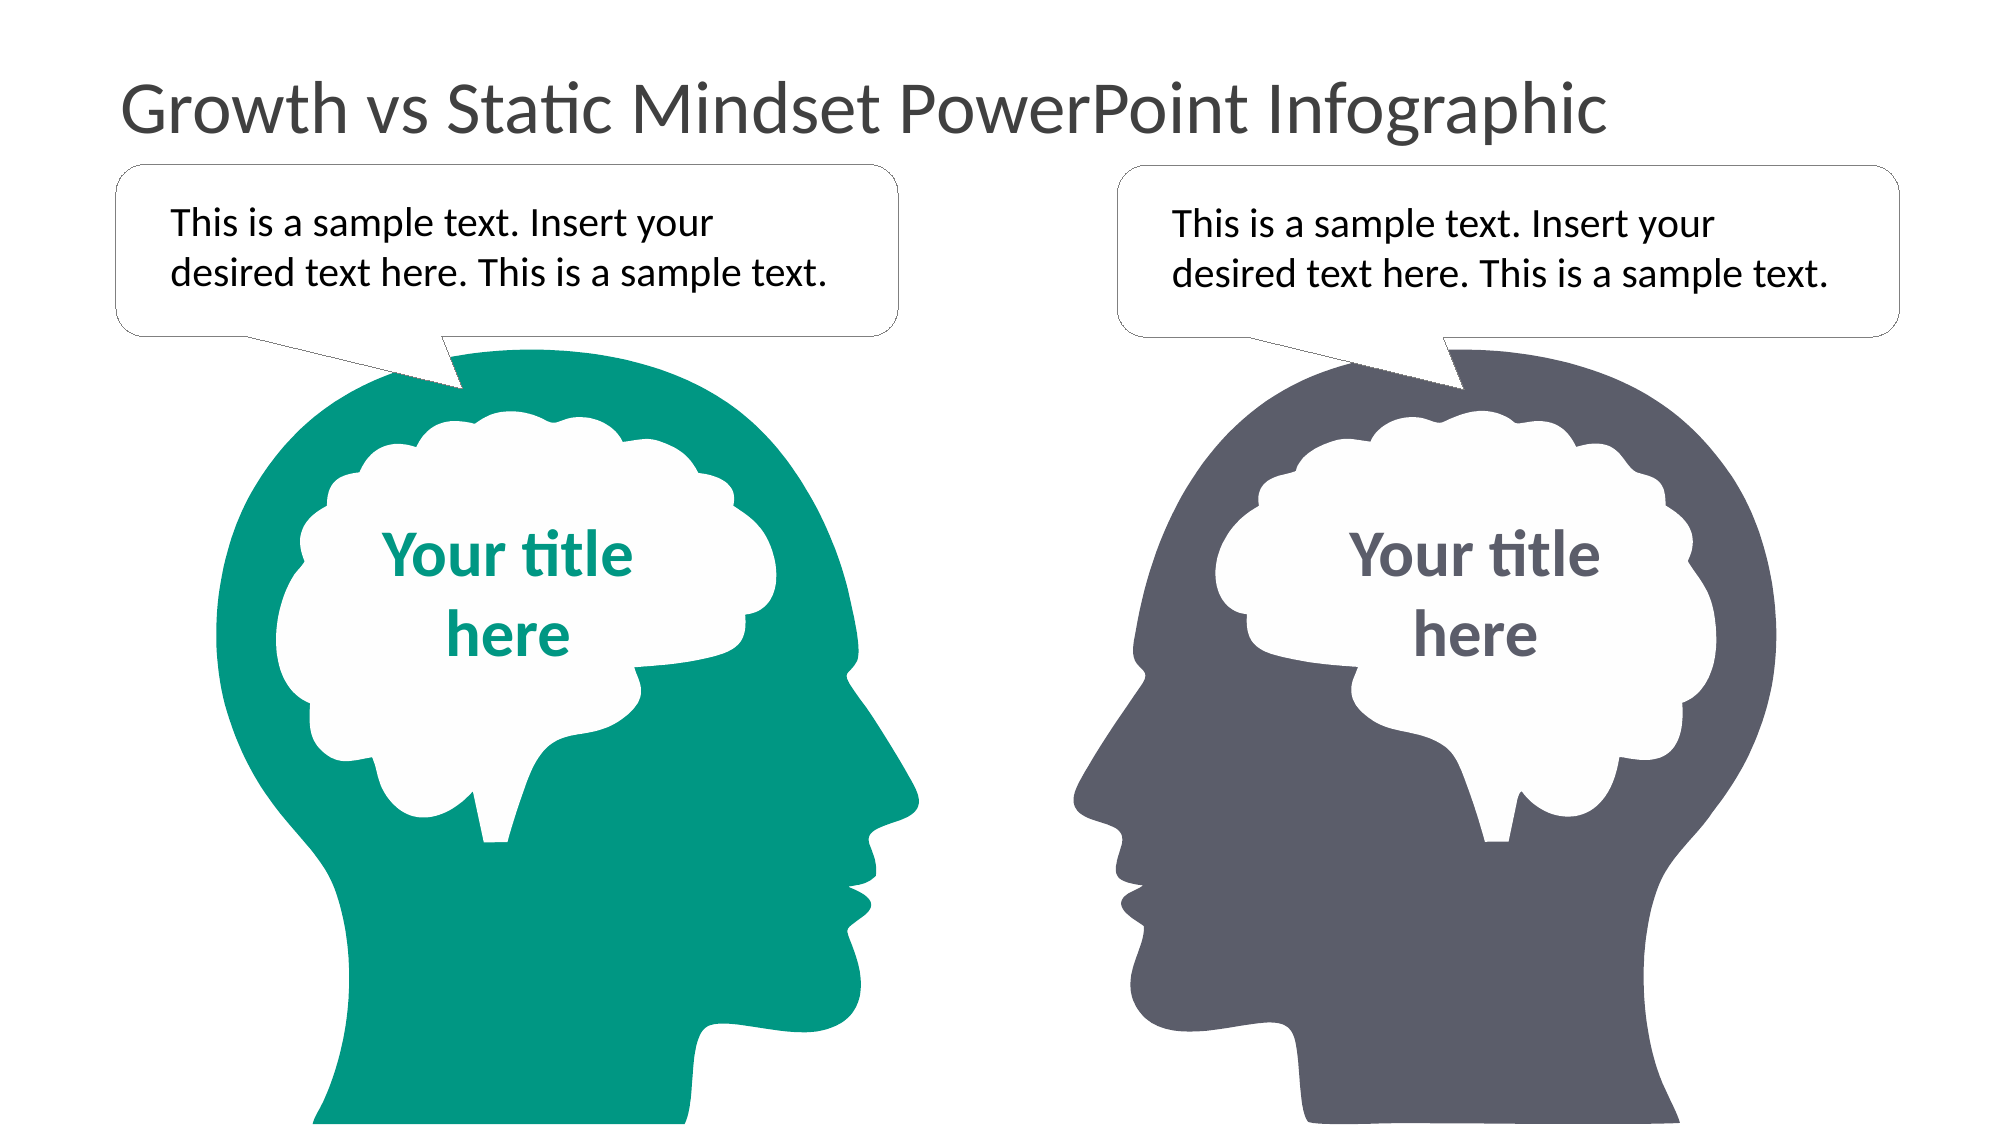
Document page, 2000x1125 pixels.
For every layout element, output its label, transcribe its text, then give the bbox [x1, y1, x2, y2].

text_box [1117, 165, 1900, 390]
text_box [276, 563, 641, 843]
text_box [216, 349, 919, 1125]
text_box This is a sample text. Insert your desired text here. This is a sample text. [1157, 188, 1860, 304]
text_box [1215, 410, 1666, 654]
text_box Your title here [1271, 502, 1680, 677]
text_box [327, 411, 777, 657]
text_box [1073, 349, 1777, 1125]
title Growth vs Static Mindset PowerPoint Infographic [99, 45, 1900, 162]
text_box Your title here [303, 502, 713, 677]
text_box This is a sample text. Insert your desired text here. This is a sample text. [155, 187, 859, 303]
text_box [1351, 515, 1717, 842]
text_box [115, 164, 899, 389]
